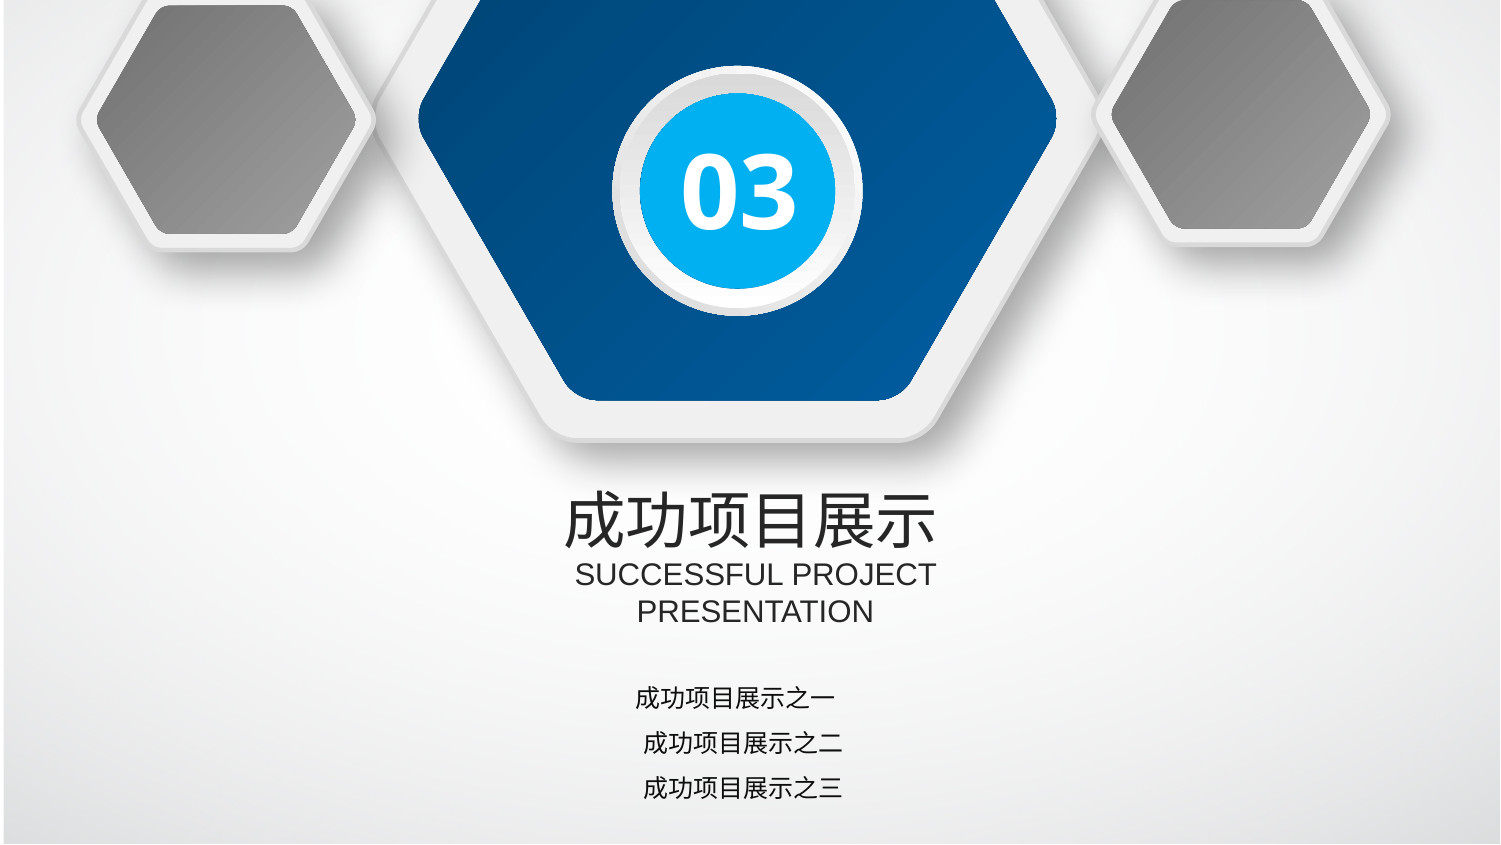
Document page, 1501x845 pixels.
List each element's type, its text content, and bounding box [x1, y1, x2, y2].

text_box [1092, 0, 1390, 245]
text_box 成功项目展示 [503, 471, 999, 566]
text_box 成功项目展示之一 成功项目展示之二 成功项目展示之三 [571, 660, 916, 810]
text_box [608, 65, 872, 316]
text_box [77, 0, 375, 251]
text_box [371, 0, 1104, 441]
text_box SUCCESSFUL PROJECT PRESENTATION [524, 518, 987, 664]
picture [3, 0, 1501, 844]
